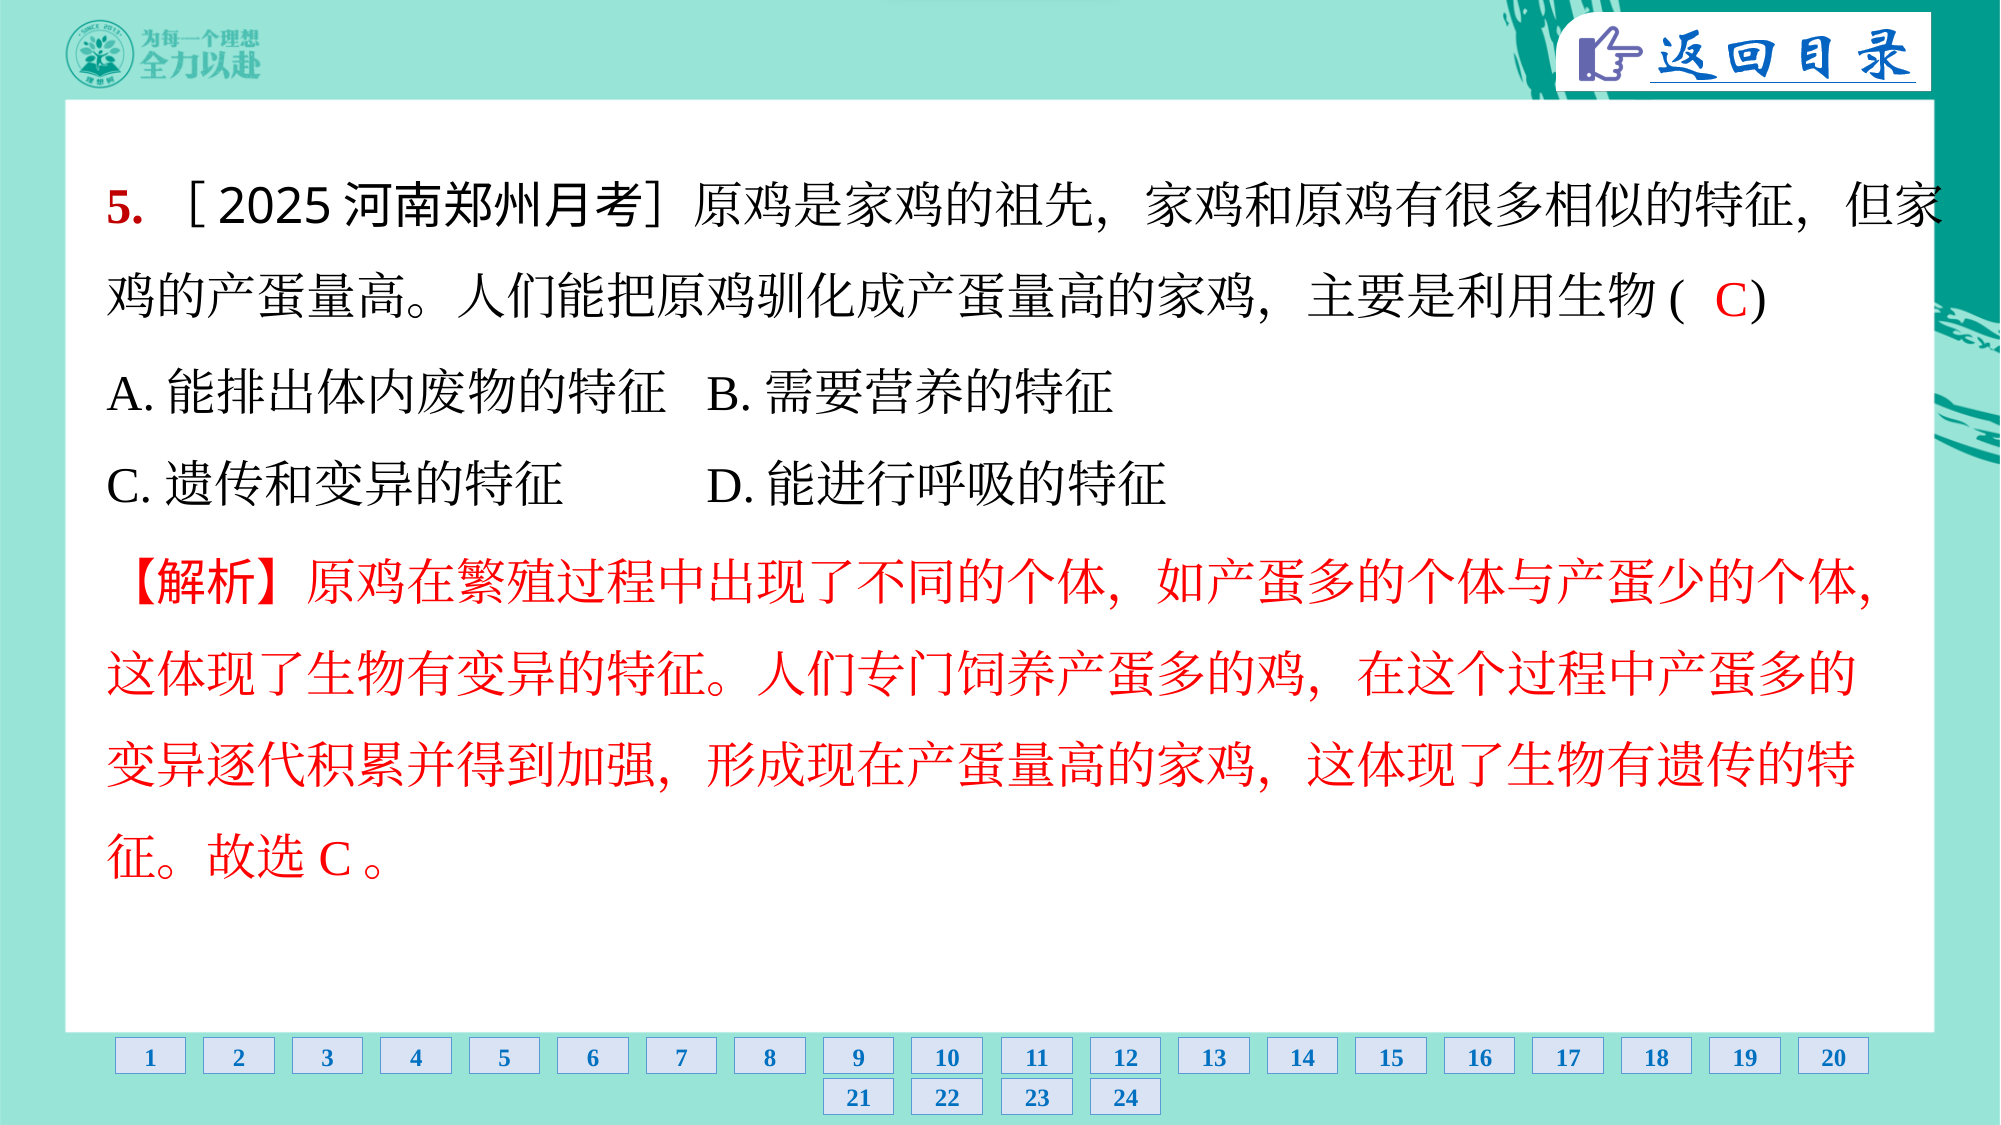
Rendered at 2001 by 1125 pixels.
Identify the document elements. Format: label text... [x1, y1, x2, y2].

text_box 【解析】原鸡在繁殖过程中出现了不同的个体，如产蛋多的个体与产蛋少的个体， 这体现了生物有变异的特征。人们专门饲养产蛋多的鸡，在这个过程中产蛋多的 变异逐代积累并得到加强，形成现在产蛋量高的家鸡，这体现了生物有遗传的特 征。故选C。 [106, 518, 1895, 886]
text_box 5.［2025河南郑州月考］原鸡是家鸡的祖先，家鸡和原鸡有很多相似的特征，但家 鸡的产蛋量高。人们能把原鸡驯化成产蛋量高的家鸡，主要是利用生物( ) [106, 141, 1895, 325]
text_box A.能排出体内废物的特征 B.需要营养的特征 C.遗传和变异的特征 D.能进行呼吸的特征 [106, 329, 1895, 513]
text_box C [1696, 234, 1767, 327]
picture [0, 0, 2000, 1125]
